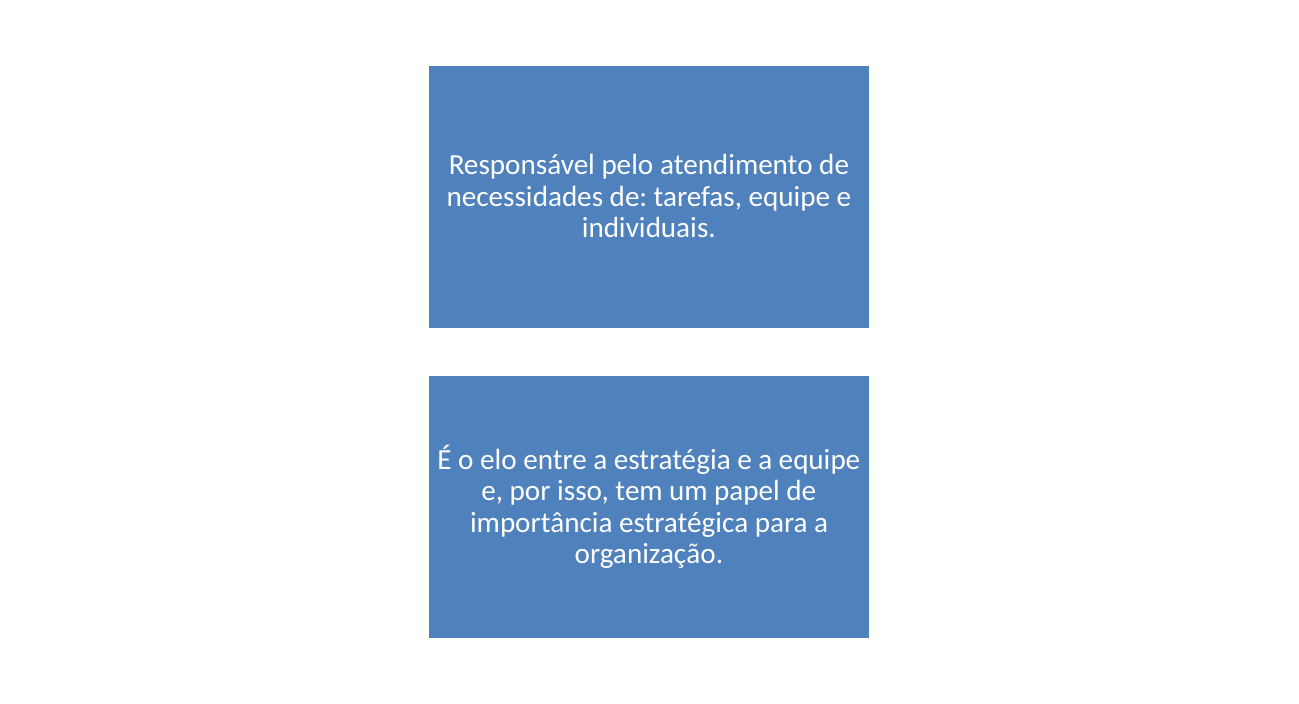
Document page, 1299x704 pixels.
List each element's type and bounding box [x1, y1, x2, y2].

text_box [426, 63, 872, 641]
